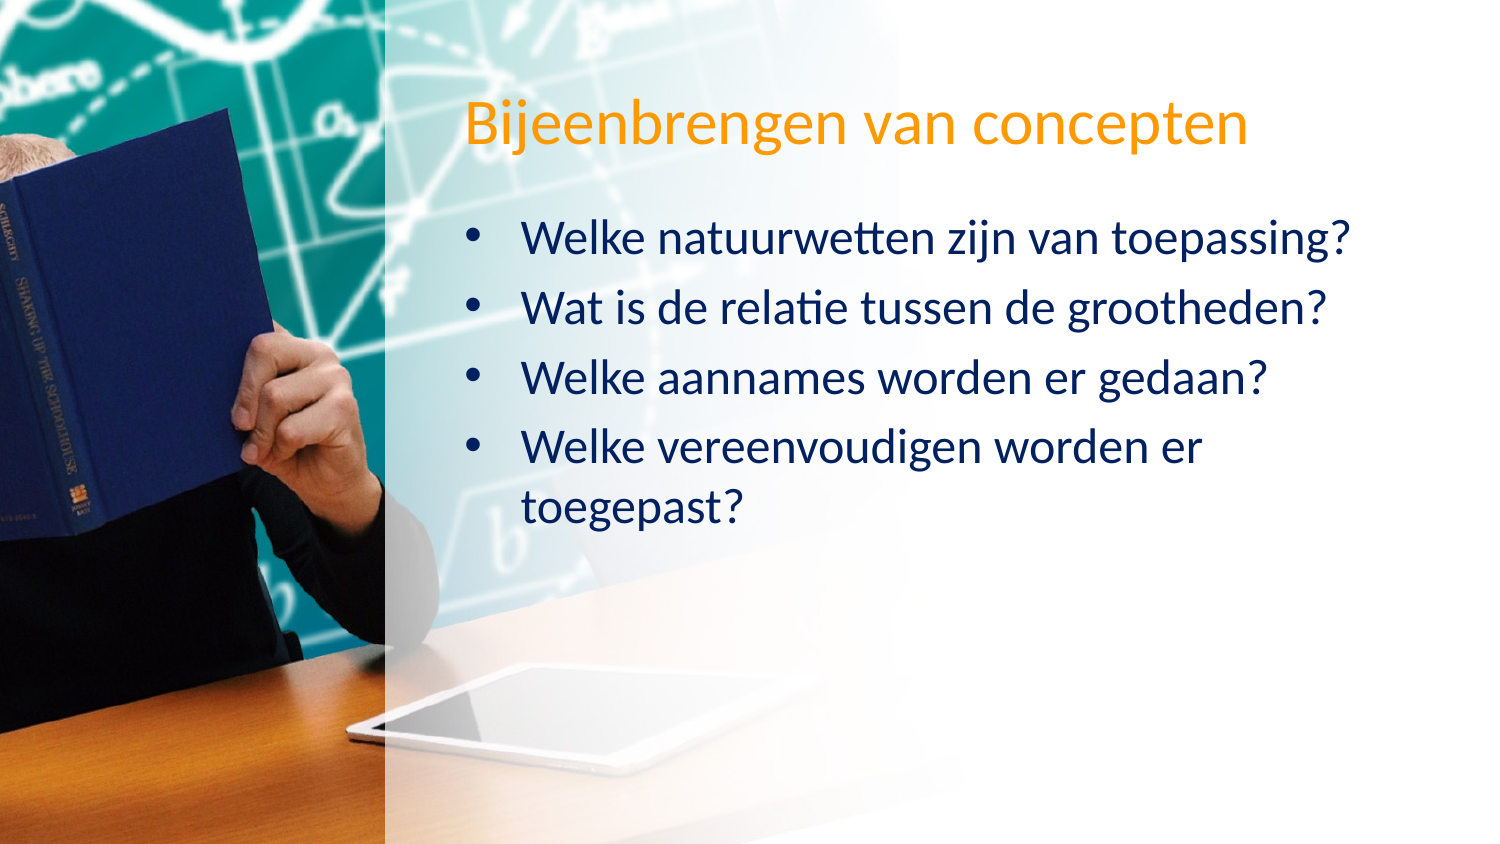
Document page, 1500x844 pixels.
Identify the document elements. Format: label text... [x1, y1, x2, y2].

list Welke natuurwetten zijn van toepassing? Wat is de relatie tussen de grootheden? Welke aannames worden er gedaan? Welke vereenvoudigen worden er toegepast? [449, 196, 1427, 773]
title Bijeenbrengen van concepten [449, 71, 1427, 166]
picture [0, 0, 1500, 844]
